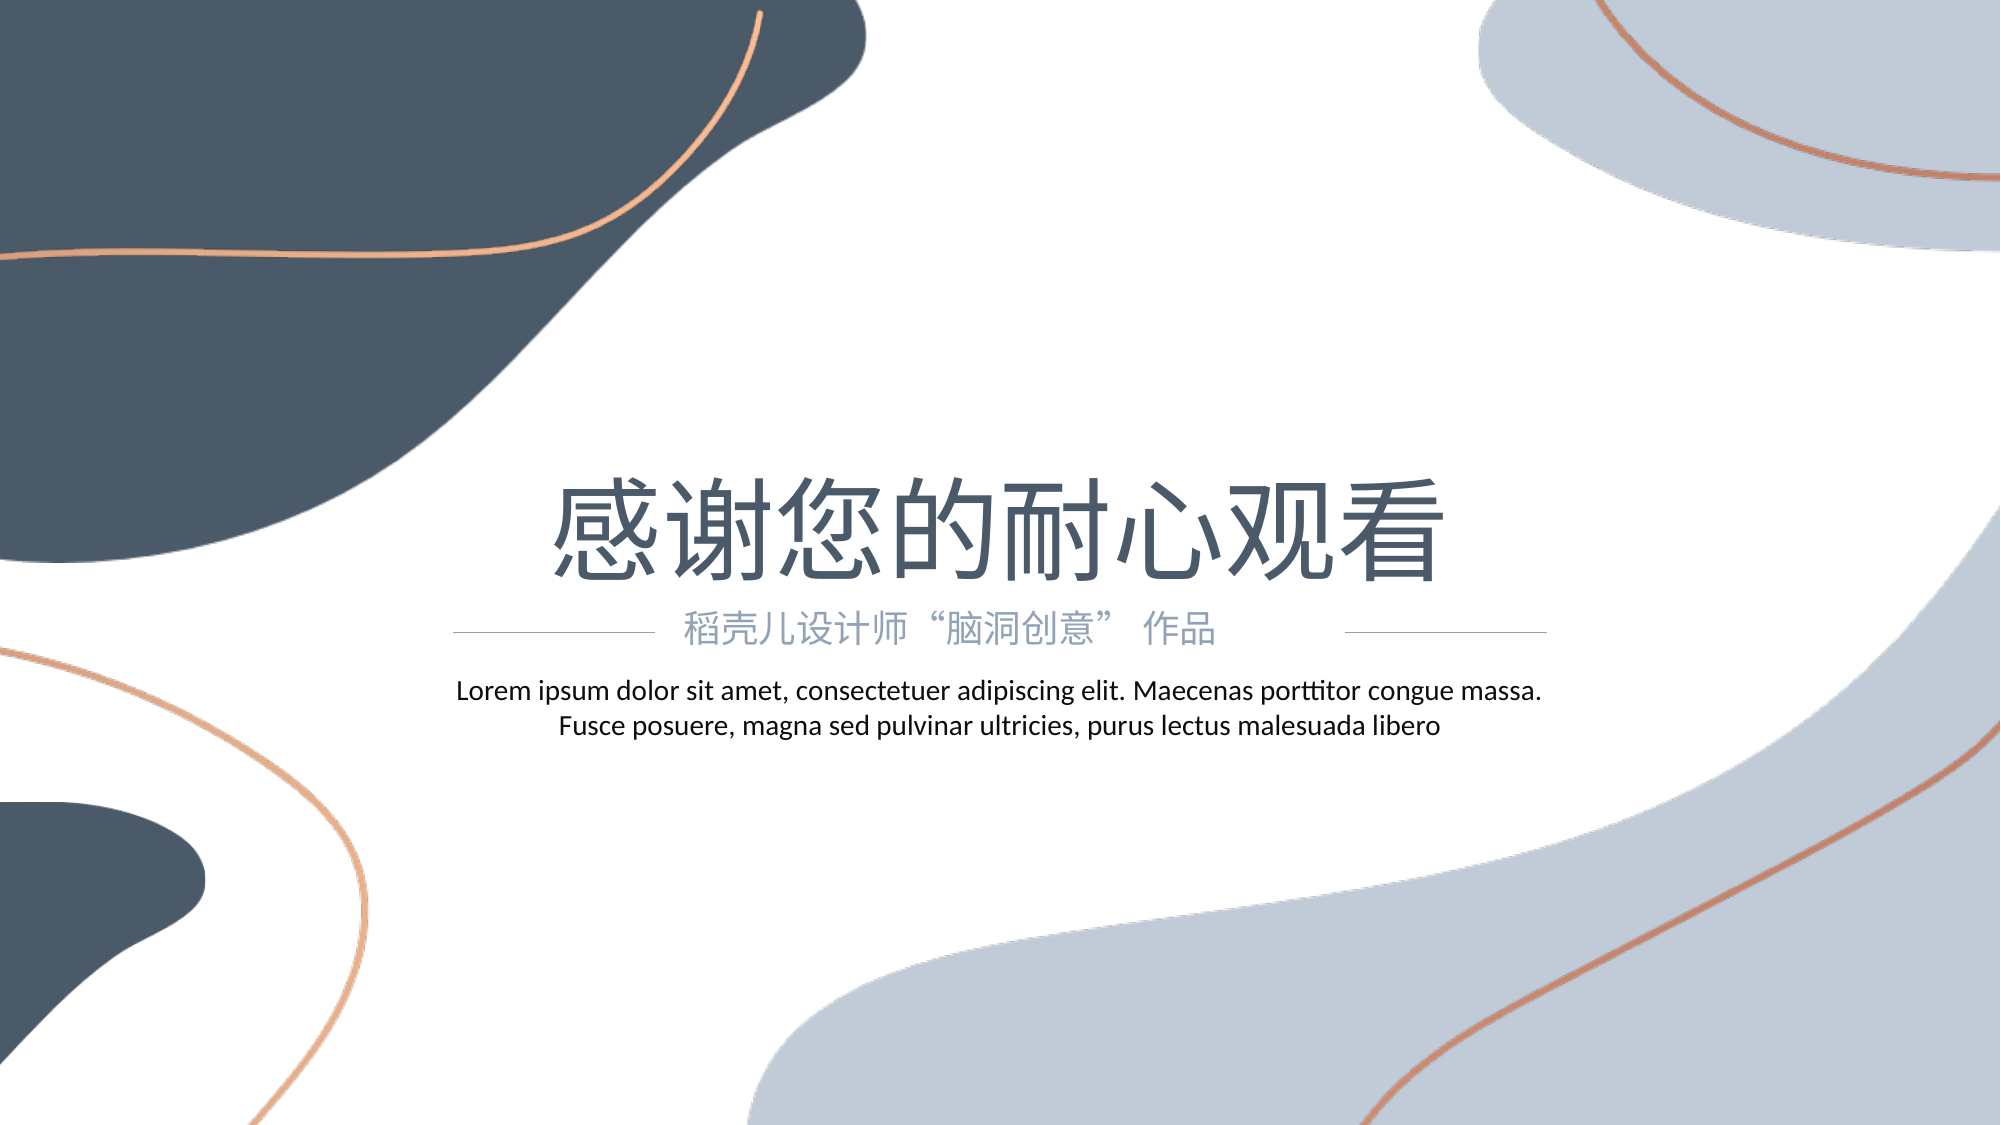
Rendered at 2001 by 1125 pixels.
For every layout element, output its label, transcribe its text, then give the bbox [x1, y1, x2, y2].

text_box 感谢您的耐心观看 [535, 452, 1465, 602]
text_box 稻壳儿设计师“脑洞创意” 作品 [669, 597, 1331, 658]
text_box Lorem ipsum dolor sit amet, consectetuer adipiscing elit. Maecenas porttitor congue massa. Fusce posuere, magna sed pulvinar ultricies, purus lectus malesuada libero [416, 664, 1584, 749]
picture [0, 0, 2000, 1125]
